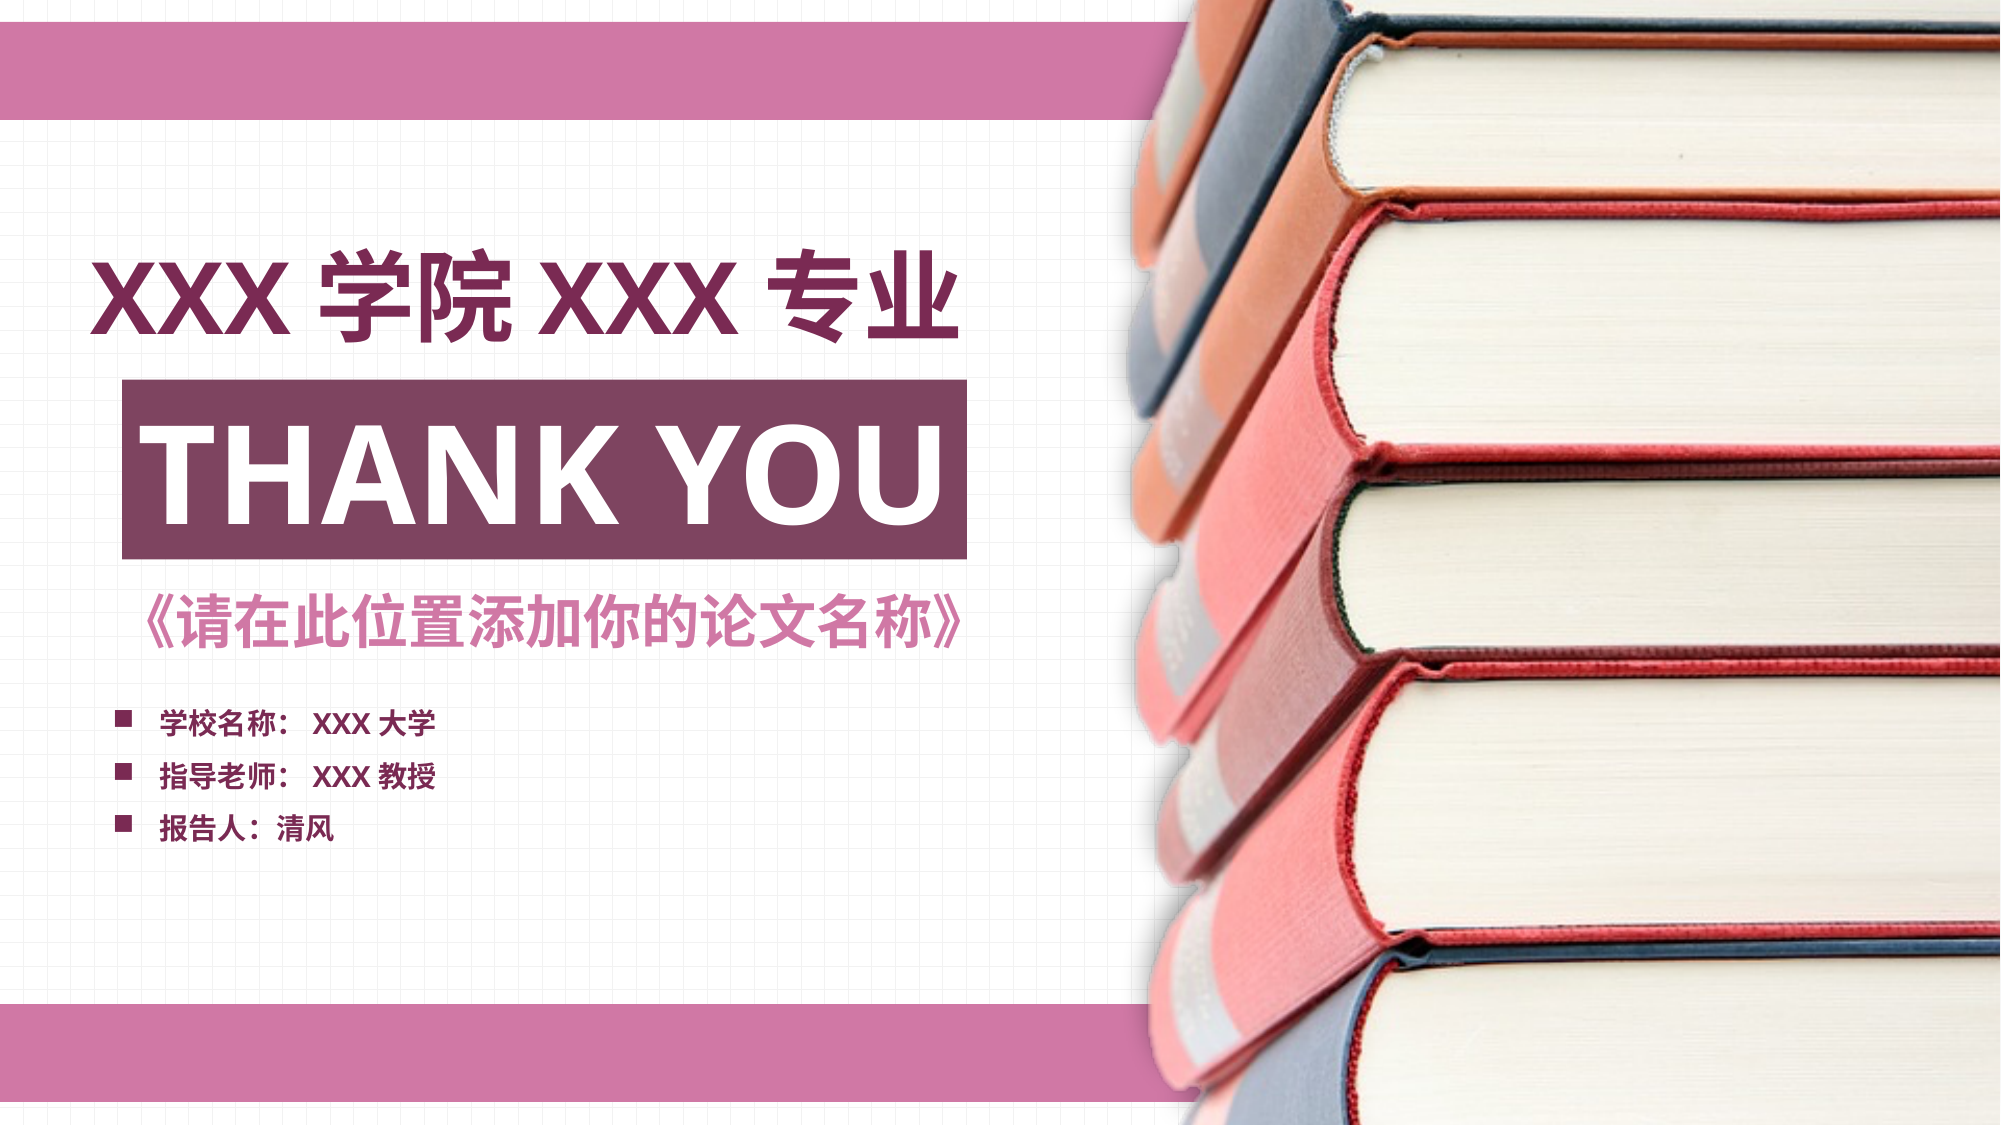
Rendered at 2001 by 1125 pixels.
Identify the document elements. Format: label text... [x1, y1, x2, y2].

text_box 《请在此位置添加你的论文名称》 [102, 578, 1007, 663]
picture [1105, 0, 2000, 1125]
text_box XXX学院XXX专业 [75, 226, 978, 362]
text_box 学校名称：XXX大学 指导老师：XXX教授 报告人：清风 [97, 680, 959, 853]
text_box THANK YOU [122, 379, 967, 560]
